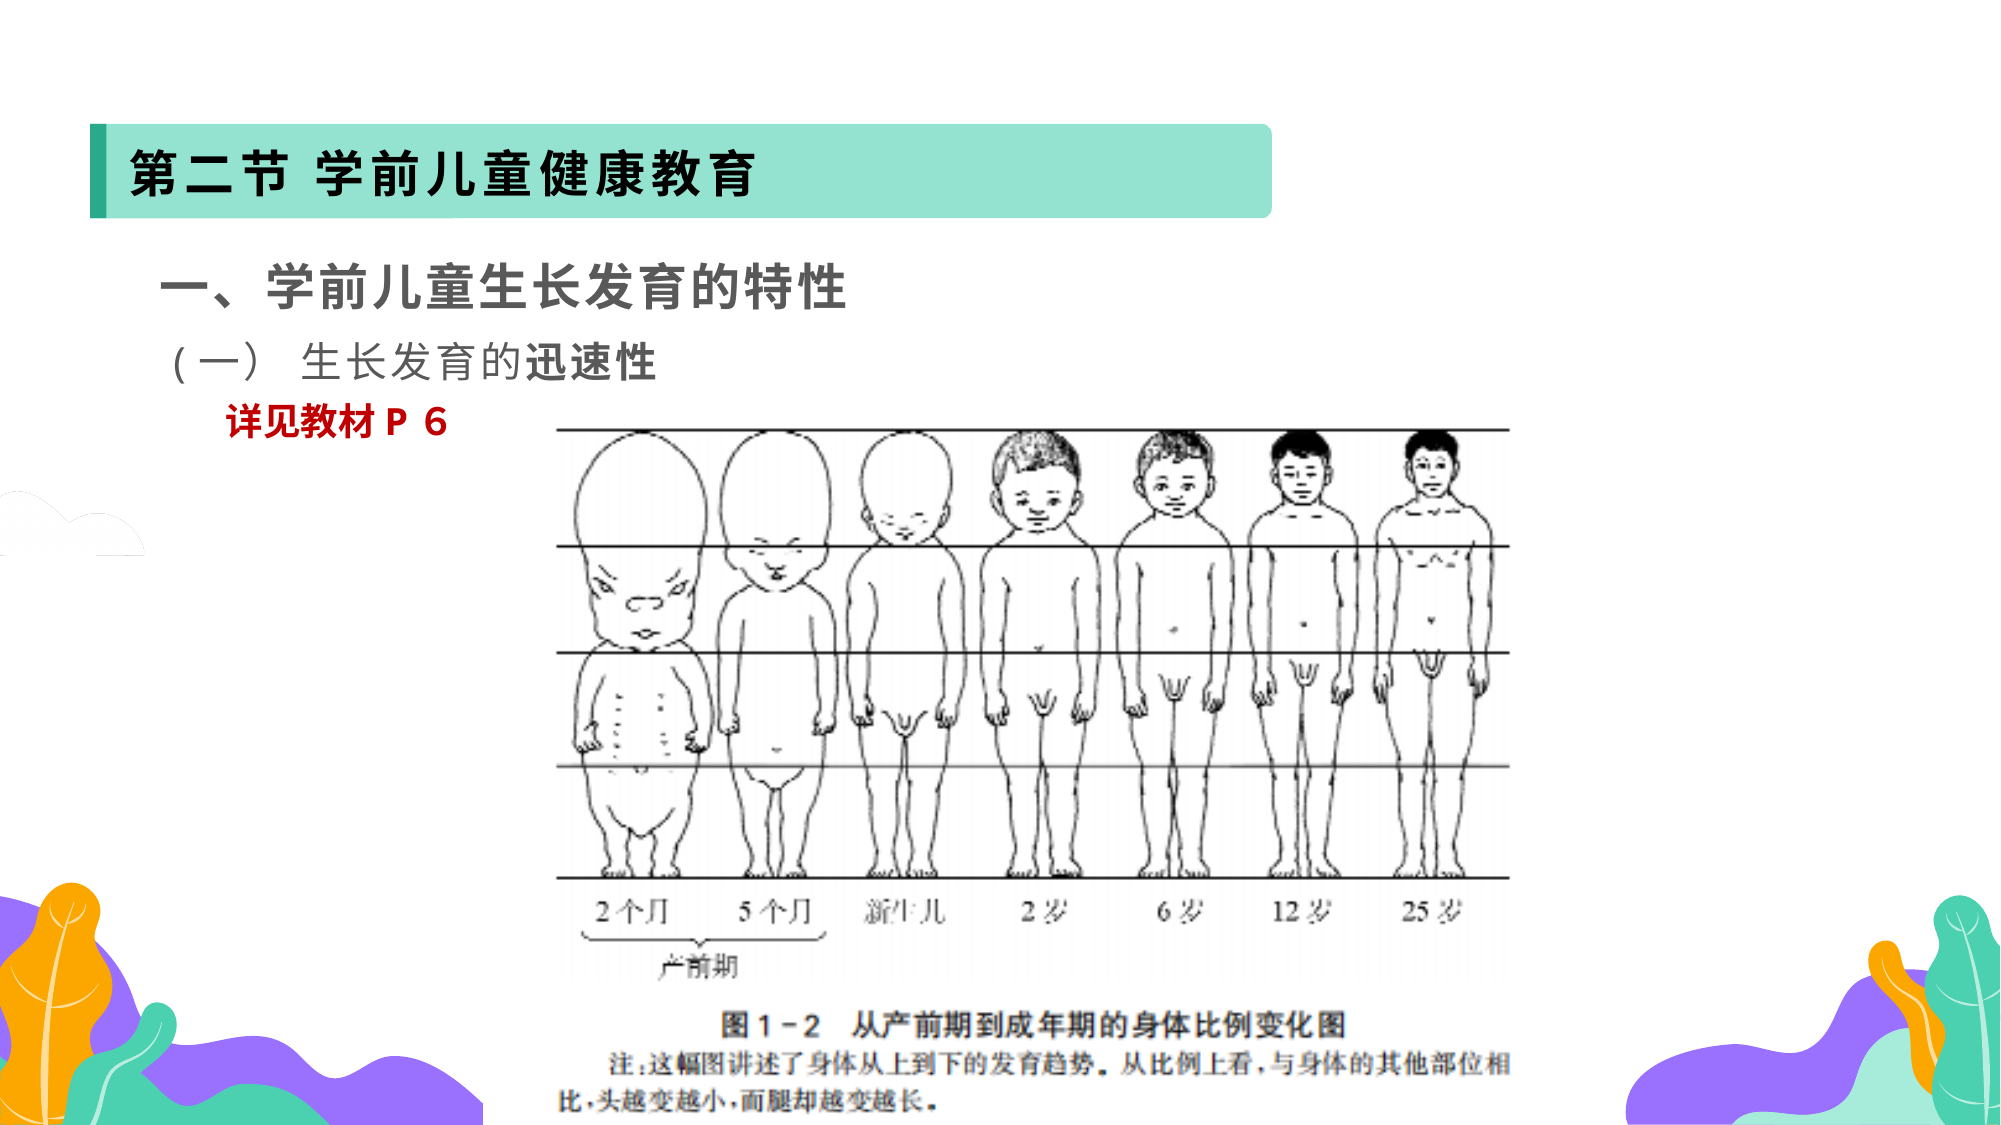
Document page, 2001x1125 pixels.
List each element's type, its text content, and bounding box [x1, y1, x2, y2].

title 第二节 学前儿童健康教育 [113, 128, 1251, 217]
picture [0, 451, 144, 556]
picture [483, 390, 1587, 1125]
list 一、学前儿童生长发育的特性 (一） 生长发育的迅速性 [144, 247, 1841, 991]
text_box 详见教材P６ [210, 390, 483, 451]
